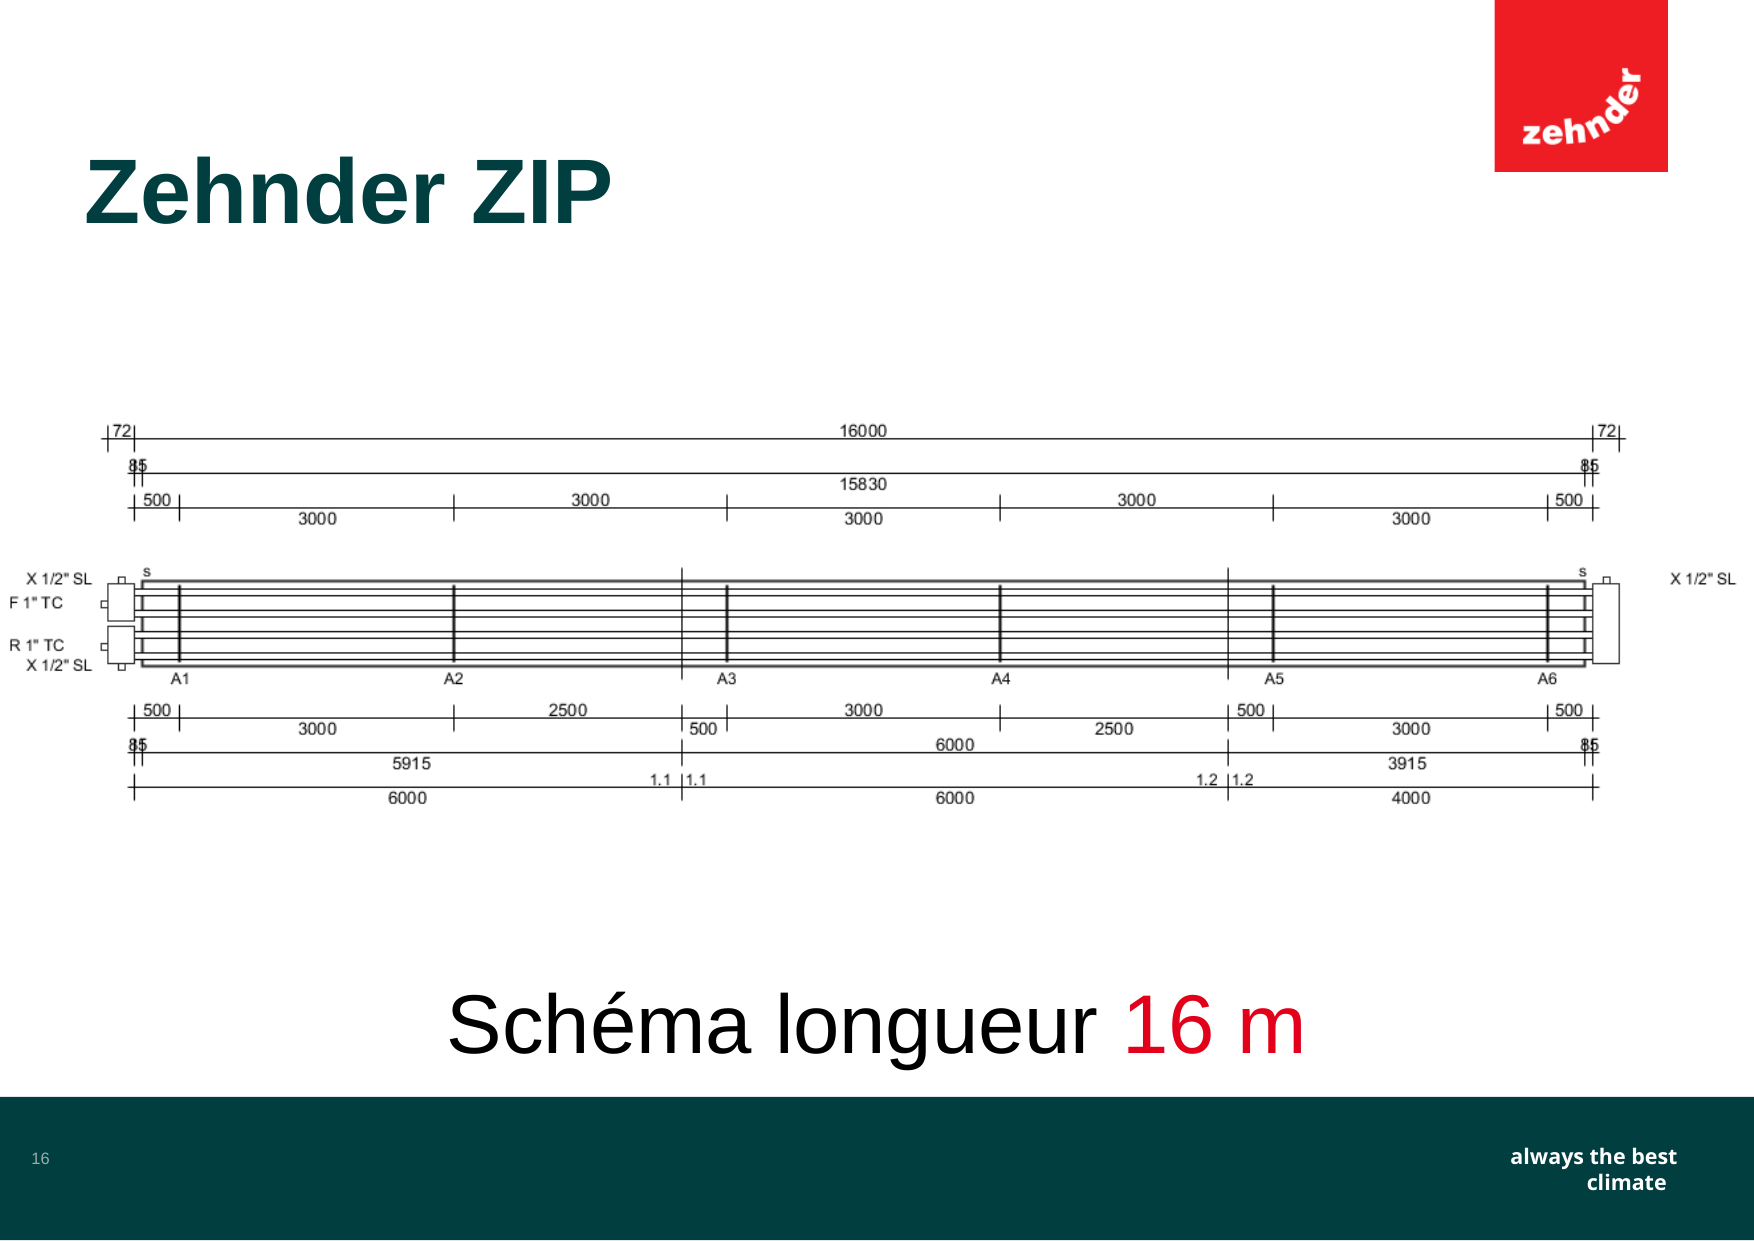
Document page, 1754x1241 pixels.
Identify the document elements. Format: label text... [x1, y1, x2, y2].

text_box Schéma longueur 16 m [431, 962, 1323, 1078]
picture [0, 417, 1754, 824]
title Zehnder ZIP [70, 136, 1583, 207]
